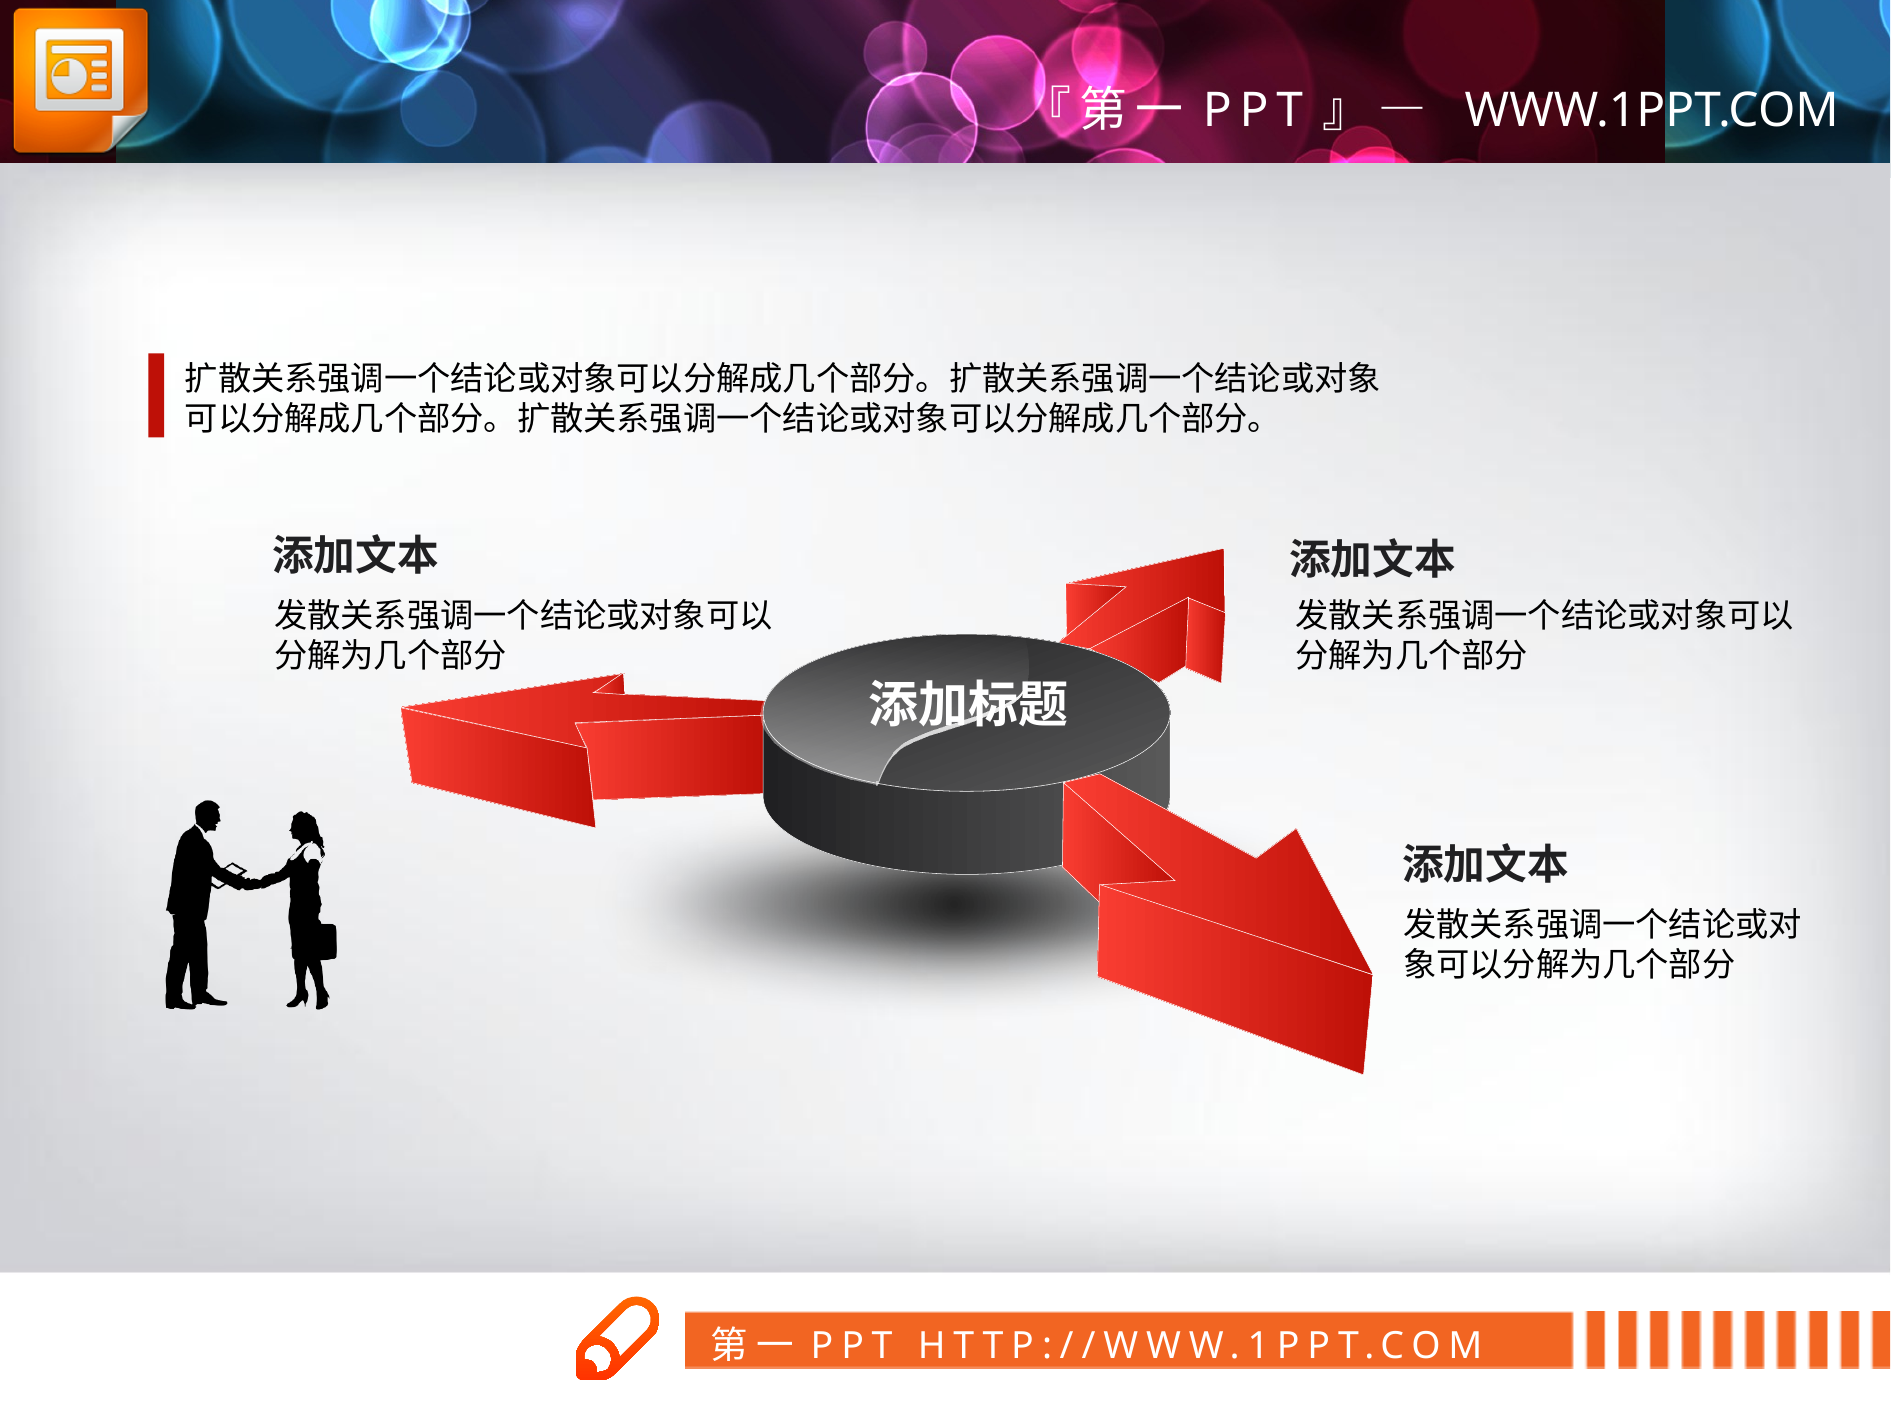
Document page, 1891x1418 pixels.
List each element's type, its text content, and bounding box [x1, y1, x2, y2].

picture [685, 1311, 1891, 1369]
text_box 发散关系强调一个结论或对 象可以分解为几个部分 [1388, 895, 1818, 991]
text_box 发散关系强调一个结论或对象可以 分解为几个部分 [259, 587, 788, 682]
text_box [1062, 773, 1374, 1076]
text_box [148, 353, 165, 438]
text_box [760, 633, 1171, 875]
text_box 添加文本 [257, 521, 455, 586]
text_box 添加文本 [1387, 830, 1584, 896]
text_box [400, 672, 755, 829]
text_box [1057, 548, 1226, 684]
text_box 发散关系强调一个结论或对象可以 分解为几个部分 [1280, 587, 1810, 682]
text_box 扩散关系强调一个结论或对象可以分解成几个部分。扩散关系强调一个结论或对象 可以分解成几个部分。扩散关系强调一个结论或对象可以分解成几个部分。 [170, 349, 1397, 445]
text_box 添加文本 [1274, 525, 1472, 591]
picture [0, 0, 1891, 1275]
